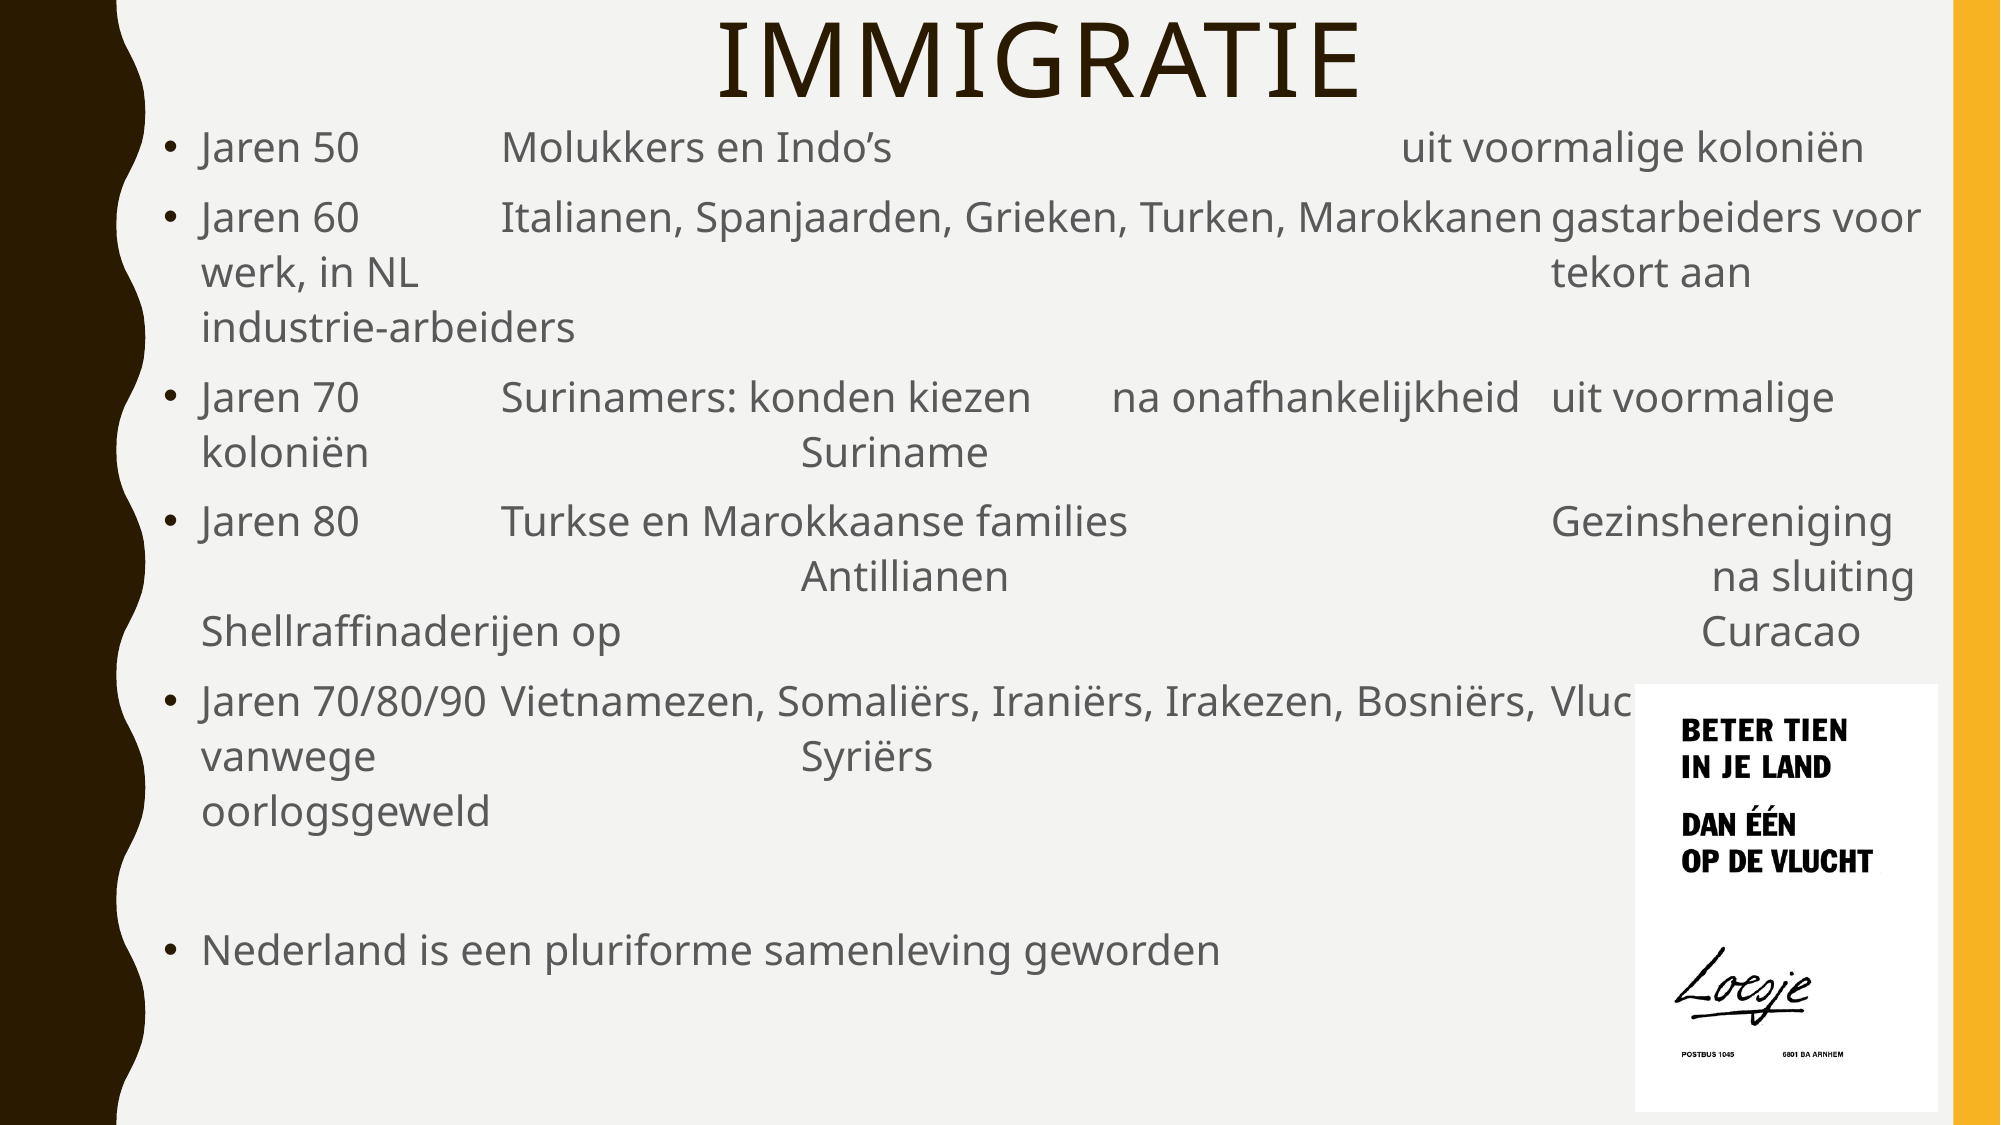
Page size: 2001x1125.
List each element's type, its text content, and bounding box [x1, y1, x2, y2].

title IMMIGRATIE [205, 0, 1875, 108]
picture [1635, 684, 1938, 1112]
list Jaren 50 Molukkers en Indo’s uit voormalige koloniën Jaren 60 Italianen, Spanjaarden, Grieken, Turken, Marokkanen gastarbeiders voor werk, in NL tekort aan industrie-arbeiders Jaren 70 Surinamers: konden kiezen na onafhankelijkheid uit voormalige koloniën Suriname Jaren 80 Turkse en Marokkaanse families Gezinshereniging Antillianen na sluiting Shellraffinaderijen op Curacao Jaren 70/80/90 Vietnamezen, Somaliërs, Iraniërs, Irakezen, Bosniërs, Vluchtelingen vanwege Syriërs oorlogsgeweld Nederland is een pluriforme samenleving geworden [148, 108, 1950, 1125]
